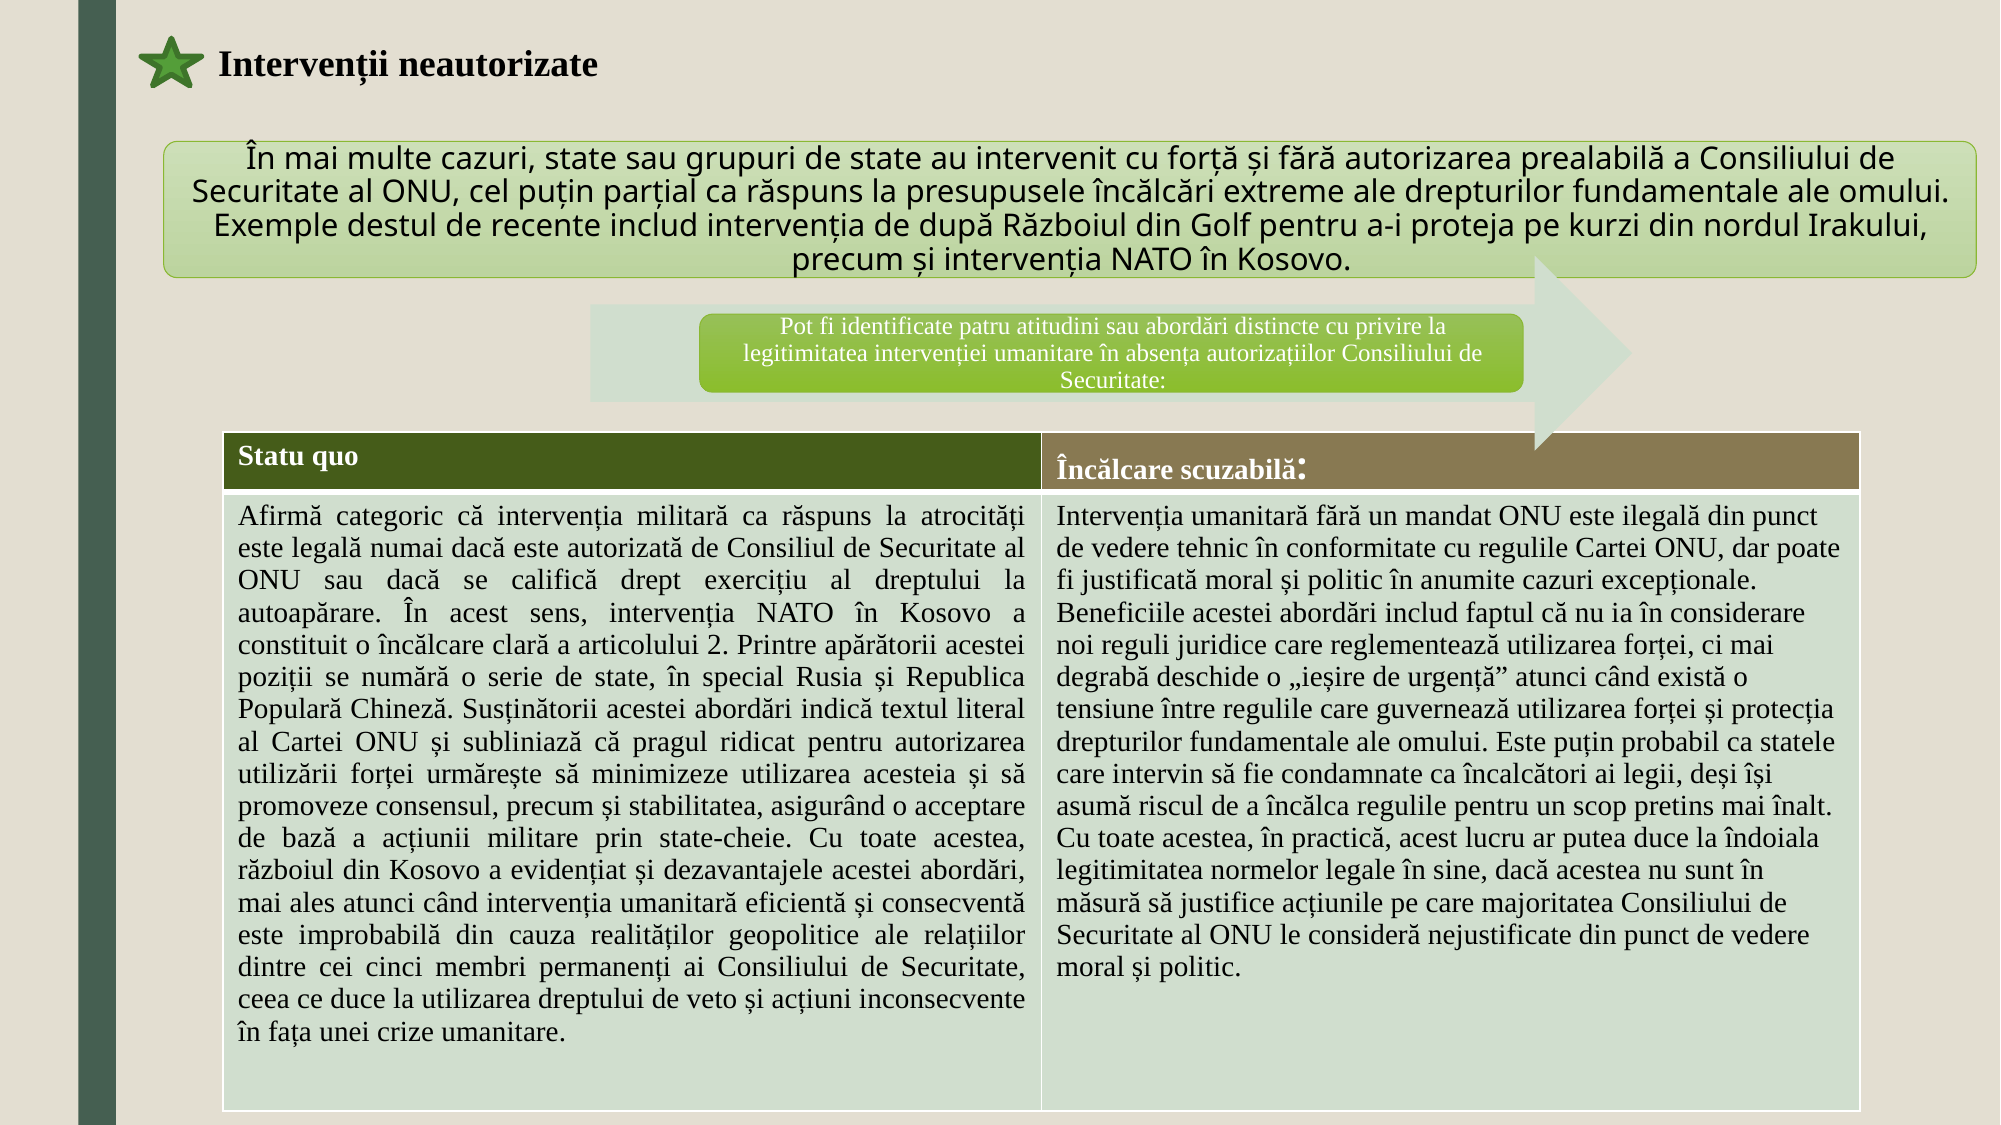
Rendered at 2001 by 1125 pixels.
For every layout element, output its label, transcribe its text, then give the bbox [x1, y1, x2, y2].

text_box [162, 141, 1978, 278]
text_box Intervenții neautorizate [203, 31, 614, 92]
table_cell Intervenția umanitară fără un mandat ONU este ilegală din punct de vedere tehnic în conformitate cu regulile Cartei ONU, dar poate fi justificată moral și politic în anumite cazuri excepționale. Beneficiile acestei abordări includ faptul că nu ia în considerare noi reguli juridice care reglementează utilizarea forței, ci mai degrabă deschide o „ieșire de urgență” atunci când există o tensiune între regulile care guvernează utilizarea forței și protecția drepturilor fundamentale ale omului. Este puțin probabil ca statele care intervin să fie condamnate ca încalcători ai legii, deși își asumă riscul de a încălca regulile pentru un scop pretins mai înalt. Cu toate acestea, în practică, acest lucru ar putea duce la îndoiala legitimitatea normelor legale în sine, dacă acestea nu sunt în măsură să justifice acțiunile pe care majoritatea Consiliului de Securitate al ONU le consideră nejustificate din punct de vedere moral și politic. [1042, 495, 1859, 1110]
table_header Statu quo [224, 433, 1041, 489]
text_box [498, 255, 1725, 451]
text_box [138, 35, 205, 89]
table_cell Afirmă categoric că intervenția militară ca răspuns la atrocități este legală numai dacă este autorizată de Consiliul de Securitate al ONU sau dacă se califică drept exercițiu al dreptului la autoapărare. În acest sens, intervenția NATO în Kosovo a constituit o încălcare clară a articolului 2. Printre apărătorii acestei poziții se numără o serie de state, în special Rusia și Republica Populară Chineză. Susținătorii acestei abordări indică textul literal al Cartei ONU și subliniază că pragul ridicat pentru autorizarea utilizării forței urmărește să minimizeze utilizarea acesteia și să promoveze consensul, precum și stabilitatea, asigurând o acceptare de bază a acțiunii militare prin state-cheie. Cu toate acestea, războiul din Kosovo a evidențiat și dezavantajele acestei abordări, mai ales atunci când intervenția umanitară eficientă și consecventă este improbabilă din cauza realităților geopolitice ale relațiilor dintre cei cinci membri permanenți ai Consiliului de Securitate, ceea ce duce la utilizarea dreptului de veto și acțiuni inconsecvente în fața unei crize umanitare. [224, 495, 1041, 1110]
table_header Încălcare scuzabilă: [1042, 433, 1859, 489]
